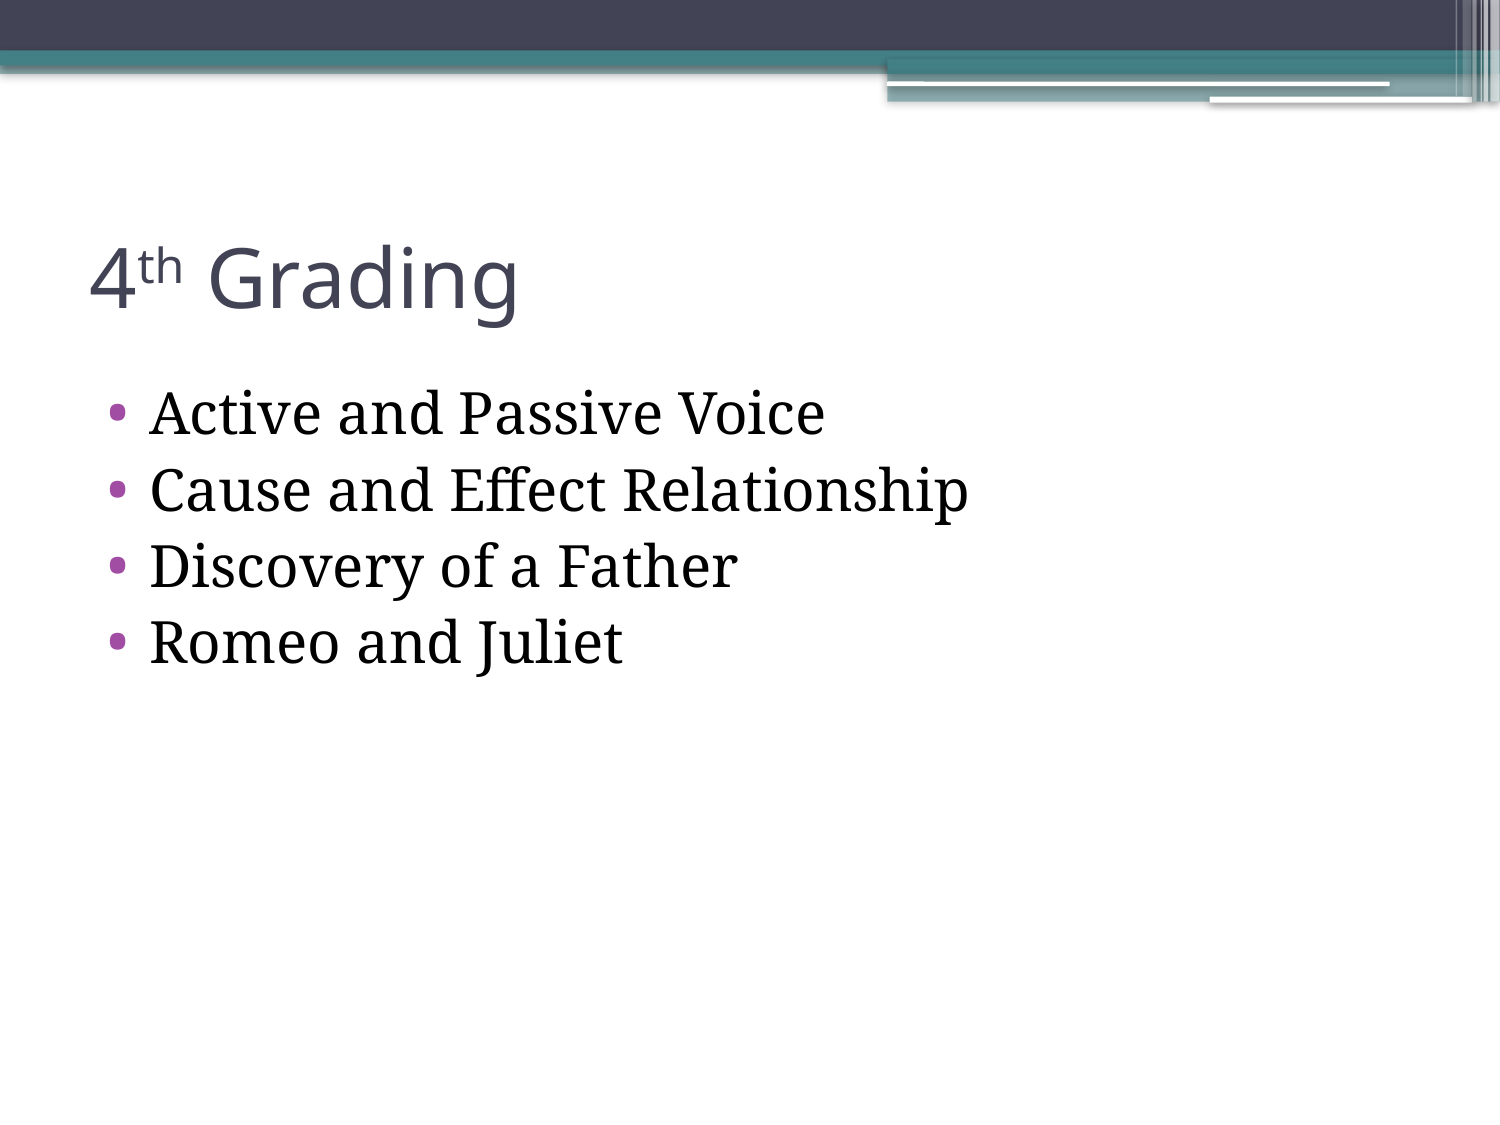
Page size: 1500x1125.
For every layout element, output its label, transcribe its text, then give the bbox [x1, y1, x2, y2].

title 4th Grading [75, 187, 1425, 363]
list Active and Passive Voice Cause and Effect Relationship Discovery of a Father Romeo and Juliet [75, 368, 1425, 1079]
